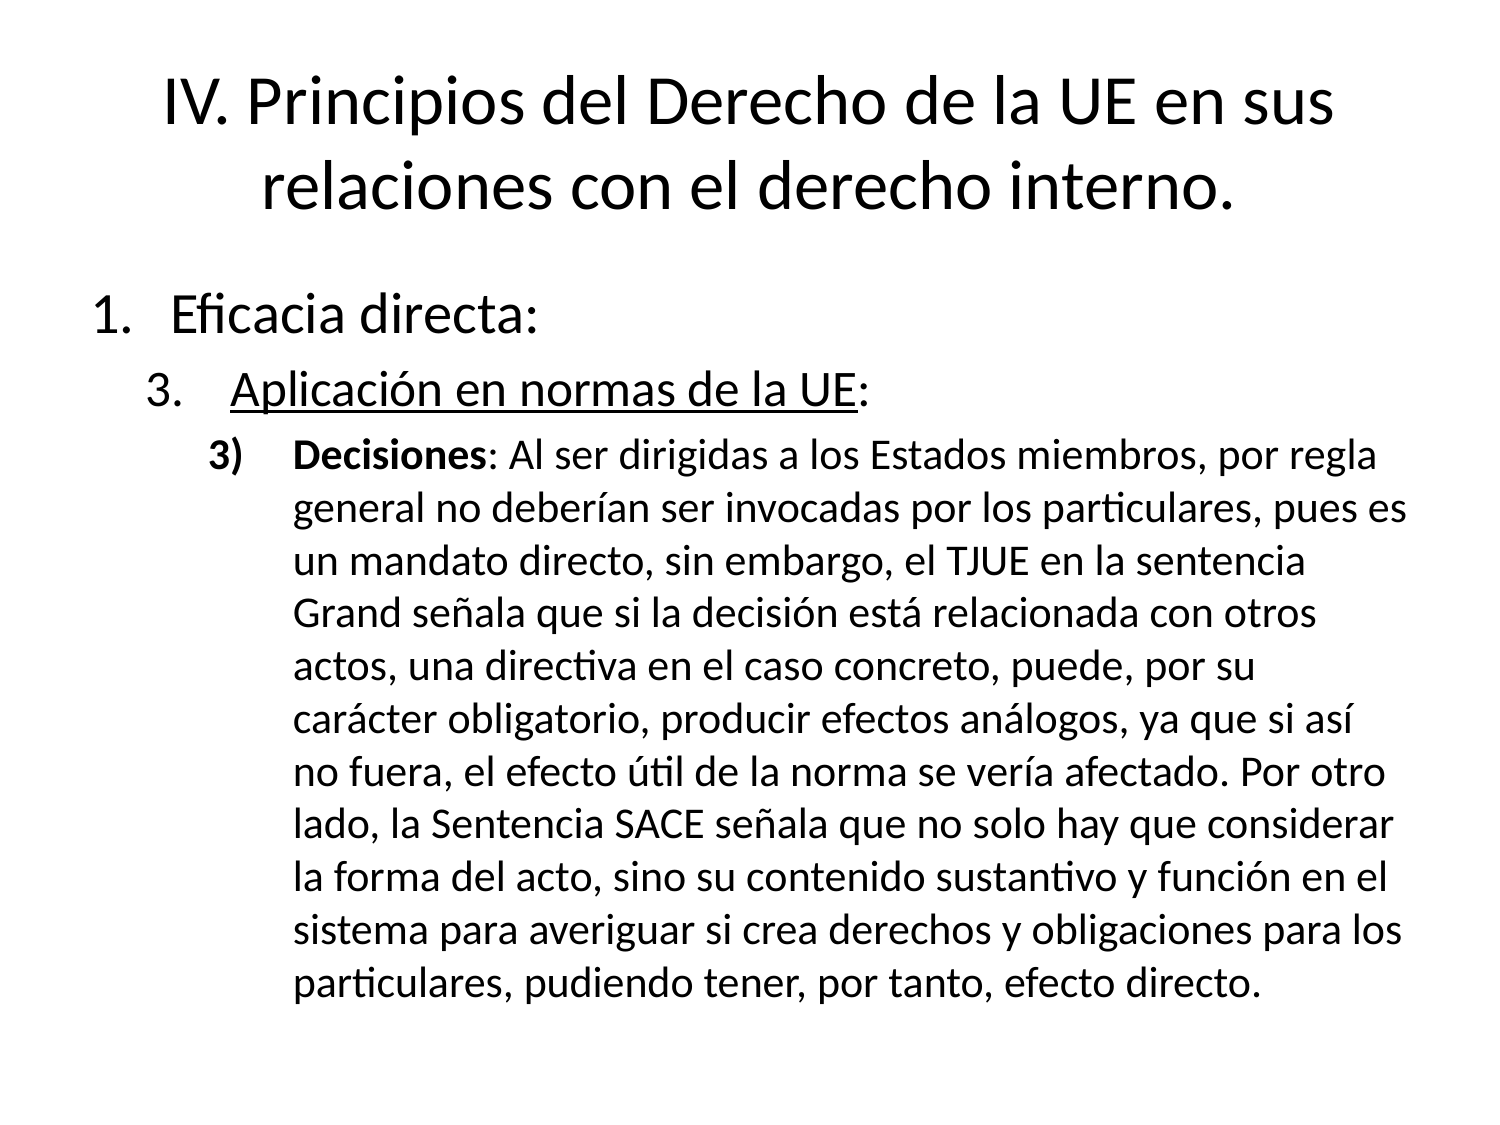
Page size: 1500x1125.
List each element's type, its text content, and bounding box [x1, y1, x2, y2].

title IV. Principios del Derecho de la UE en sus relaciones con el derecho interno. [75, 45, 1425, 233]
list Eficacia directa: Aplicación en normas de la UE: Decisiones: Al ser dirigidas a los Estados miembros, por regla general no deberían ser invocadas por los particulares, pues es un mandato directo, sin embargo, el TJUE en la sentencia Grand señala que si la decisión está relacionada con otros actos, una directiva en el caso concreto, puede, por su carácter obligatorio, producir efectos análogos, ya que si así no fuera, el efecto útil de la norma se vería afectado. Por otro lado, la Sentencia SACE señala que no solo hay que considerar la forma del acto, sino su contenido sustantivo y función en el sistema para averiguar si crea derechos y obligaciones para los particulares, pudiendo tener, por tanto, efecto directo. [75, 267, 1425, 1024]
